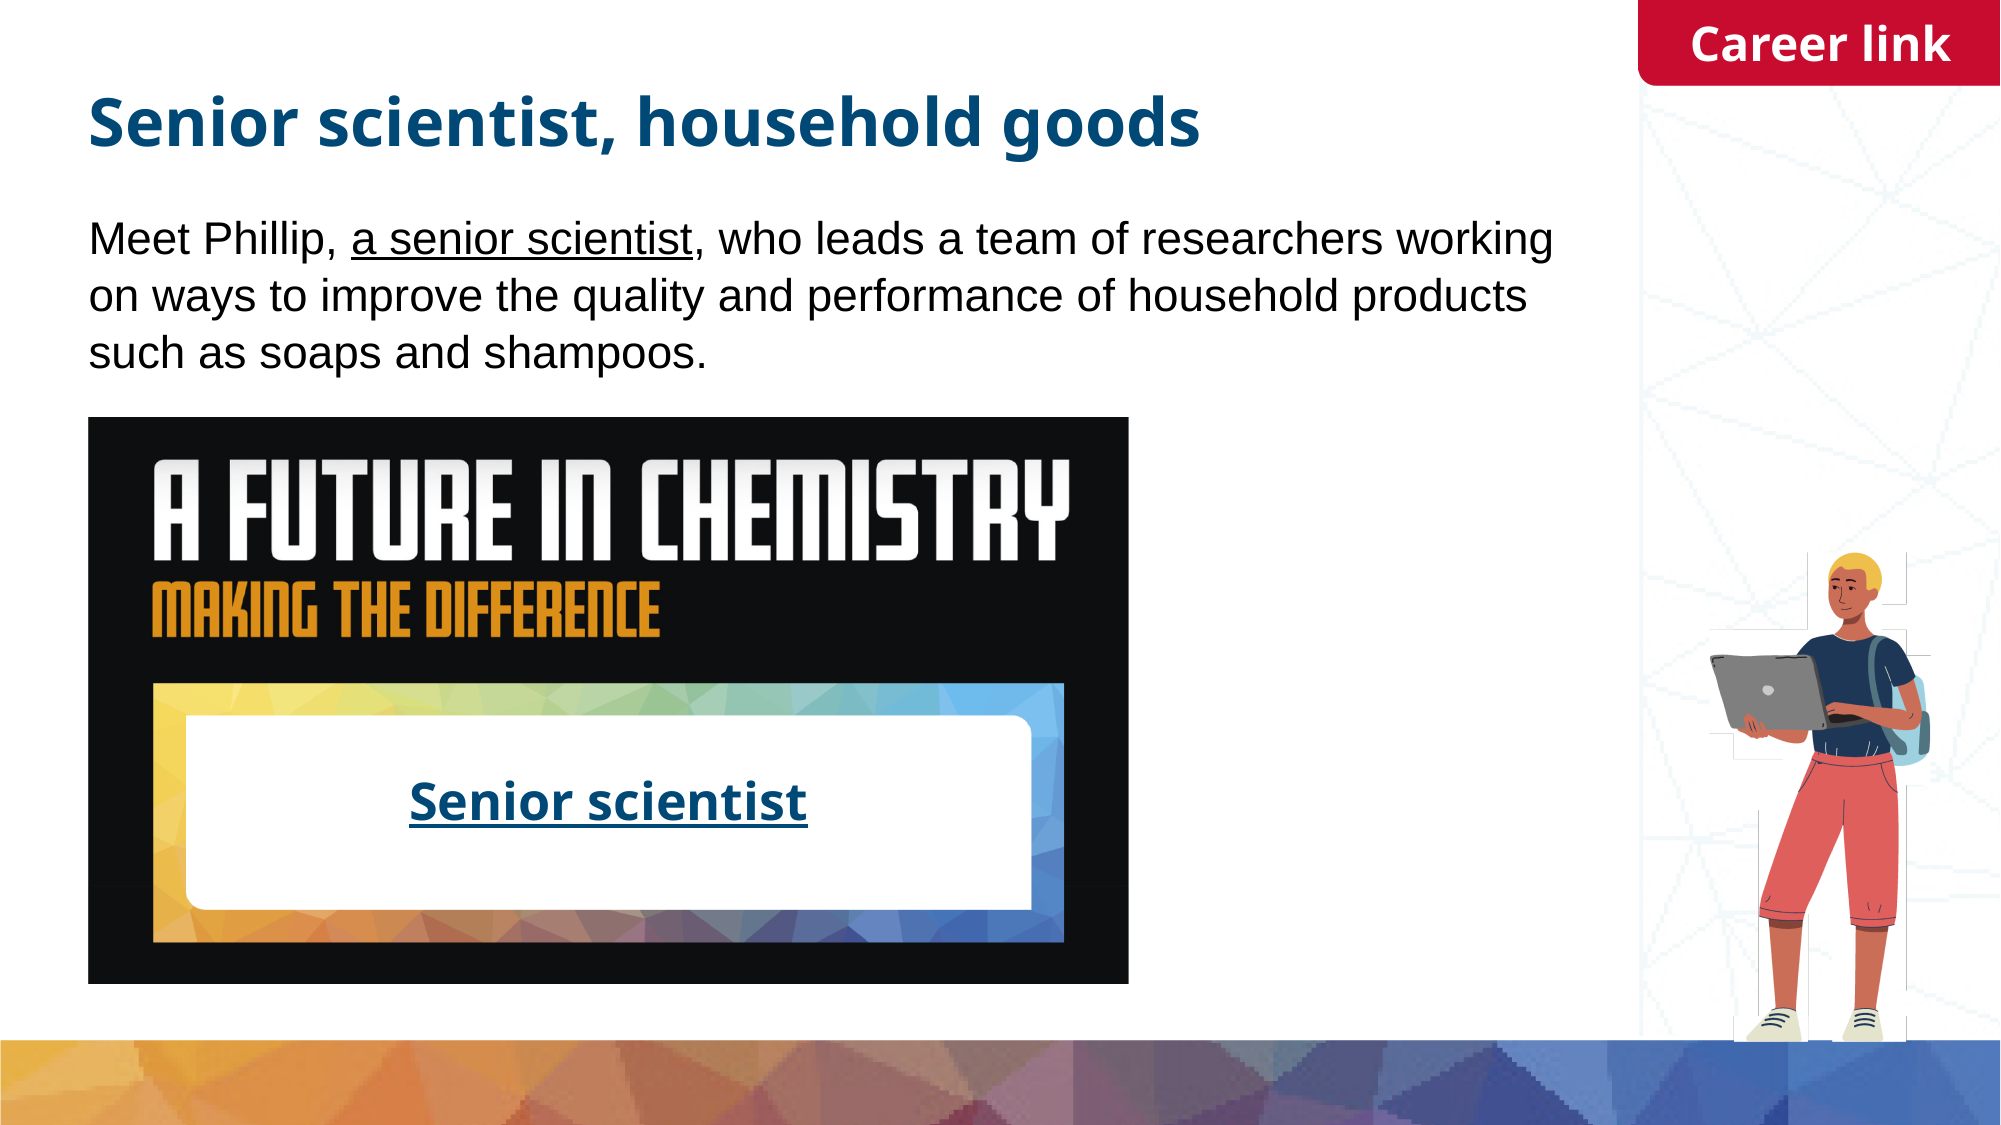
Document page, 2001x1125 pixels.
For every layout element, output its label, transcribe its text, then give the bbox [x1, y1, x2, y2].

picture [88, 417, 1129, 984]
list Meet Phillip, a senior scientist, who leads a team of researchers working on ways to improve the quality and performance of household products such as soaps and shampoos. [88, 206, 1565, 394]
picture [0, 0, 2001, 1125]
title Senior scientist, household goods [88, 88, 1565, 161]
